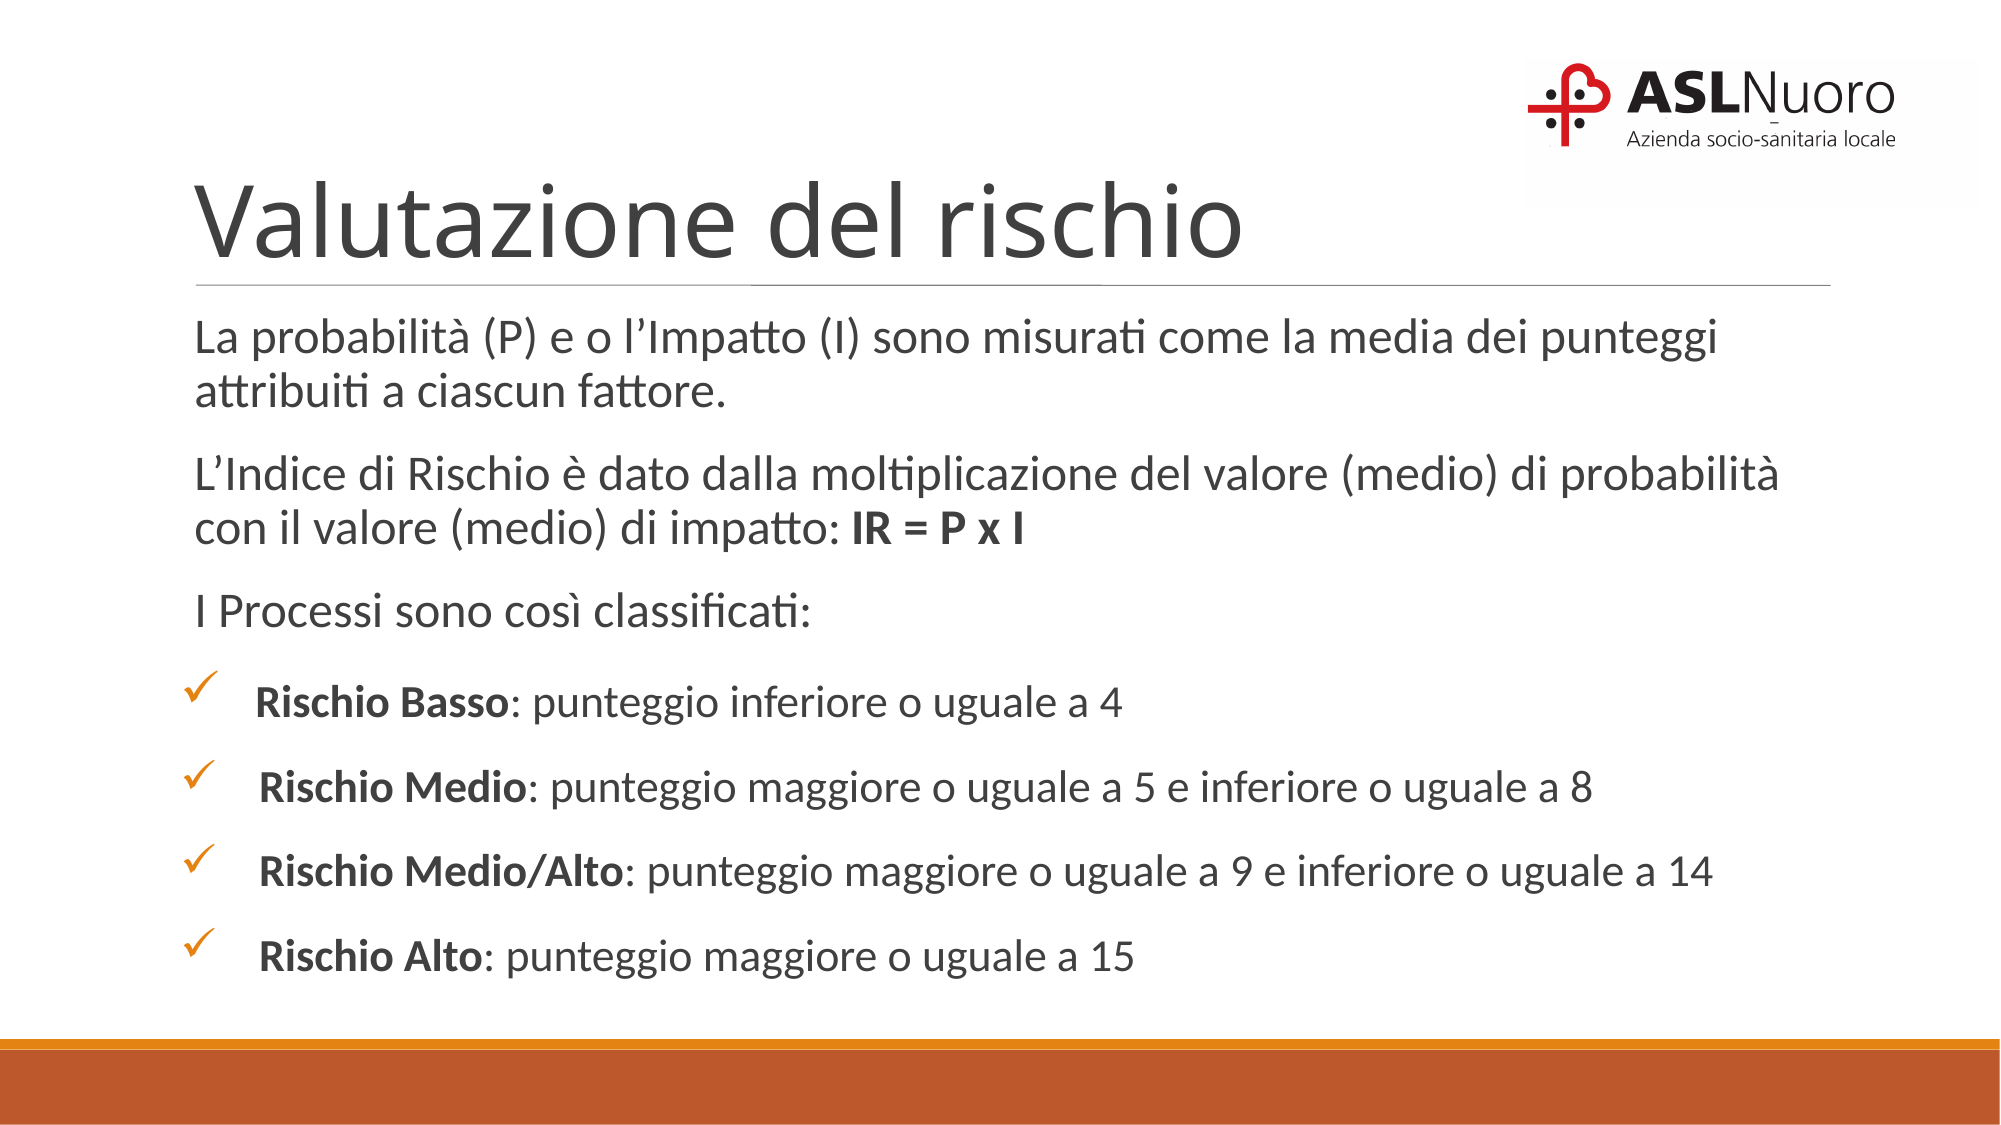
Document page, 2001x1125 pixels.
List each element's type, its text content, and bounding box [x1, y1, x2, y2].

picture [1524, 58, 1979, 207]
text_box Valutazione del rischio [179, 47, 1830, 285]
text_box La probabilità (P) e o l’Impatto (I) sono misurati come la media dei punteggi attribuiti a ciascun fattore. L’Indice di Rischio è dato dalla moltiplicazione del valore (medio) di probabilità con il valore (medio) di impatto: IR = P x I I Processi sono così classificati: Rischio Basso: punteggio inferiore o uguale a 4 Rischio Medio: punteggio maggiore o uguale a 5 e inferiore o uguale a 8 Rischio Medio/Alto: punteggio maggiore o uguale a 9 e inferiore o uguale a 14 Rischio Alto: punteggio maggiore o uguale a 15 [179, 302, 1830, 963]
